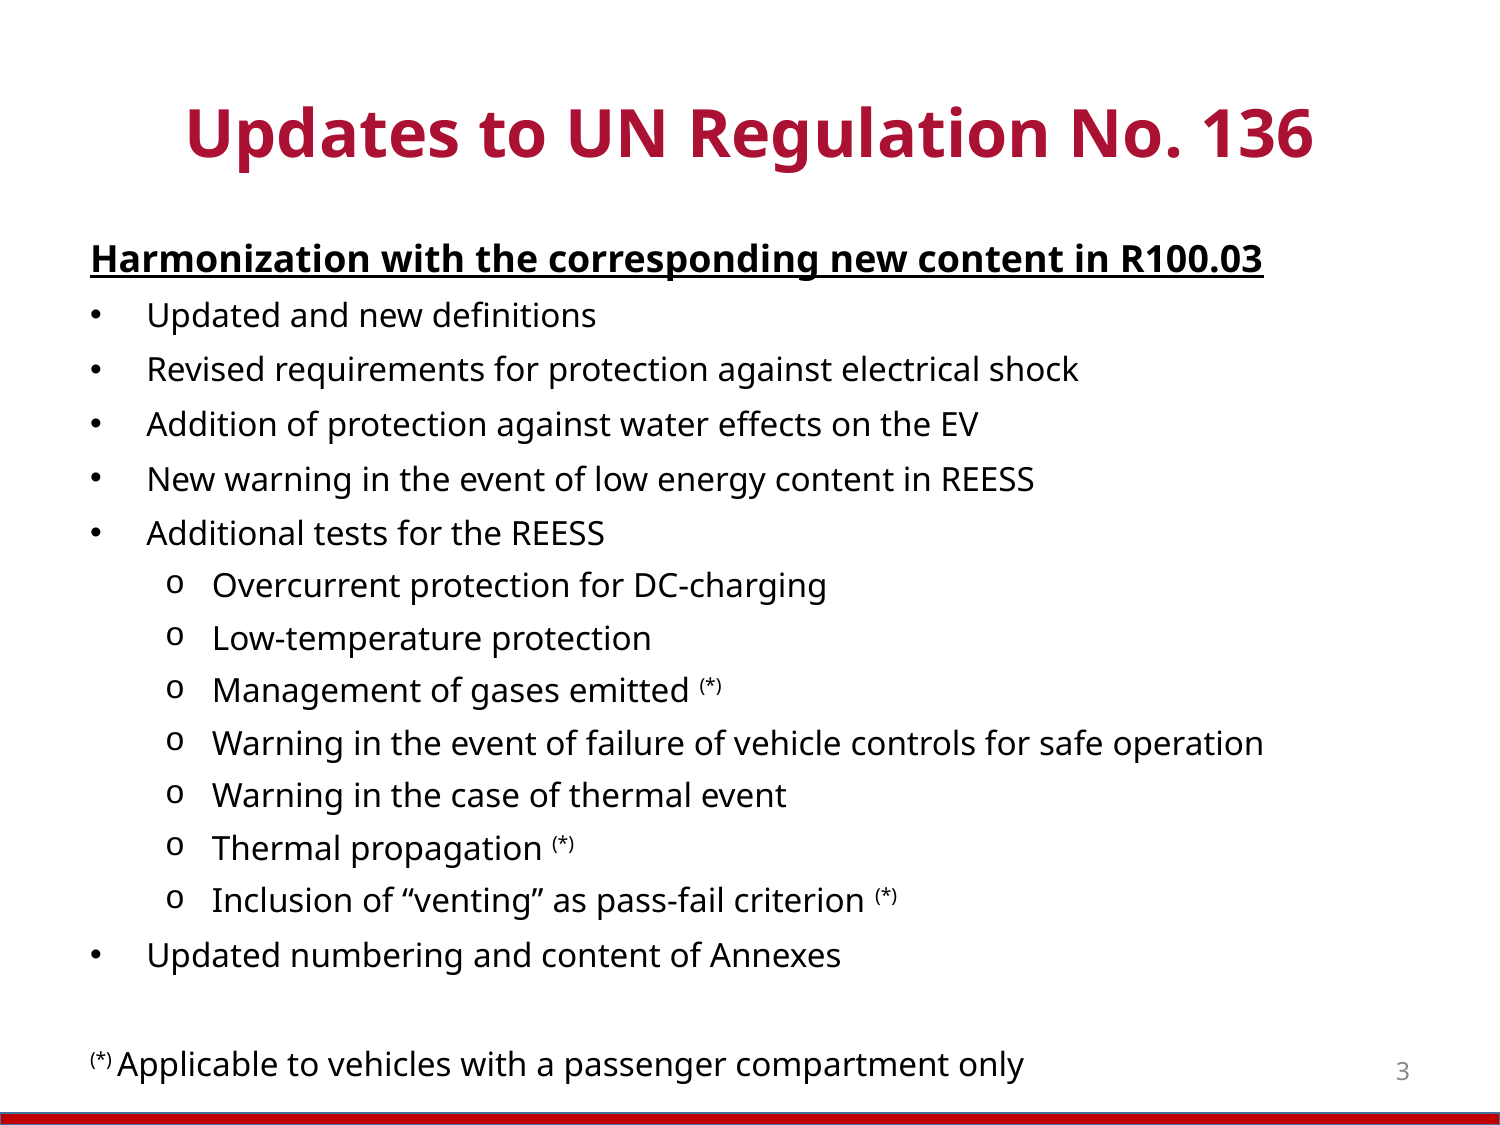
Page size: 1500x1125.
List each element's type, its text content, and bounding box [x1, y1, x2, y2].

slide_number 3 [1074, 1042, 1425, 1103]
text_box [0, 1112, 1500, 1125]
list Harmonization with the corresponding new content in R100.03 Updated and new definitions Revised requirements for protection against electrical shock Addition of protection against water effects on the EV New warning in the event of low energy content in REESS Additional tests for the REESS Overcurrent protection for DC-charging Low-temperature protection Management of gases emitted (*) Warning in the event of failure of vehicle controls for safe operation Warning in the case of thermal event Thermal propagation (*) Inclusion of “venting” as pass-fail criterion (*) Updated numbering and content of Annexes (*) Applicable to vehicles with a passenger compartment only [75, 227, 1425, 1010]
title Updates to UN Regulation No. 136 [75, 36, 1425, 225]
